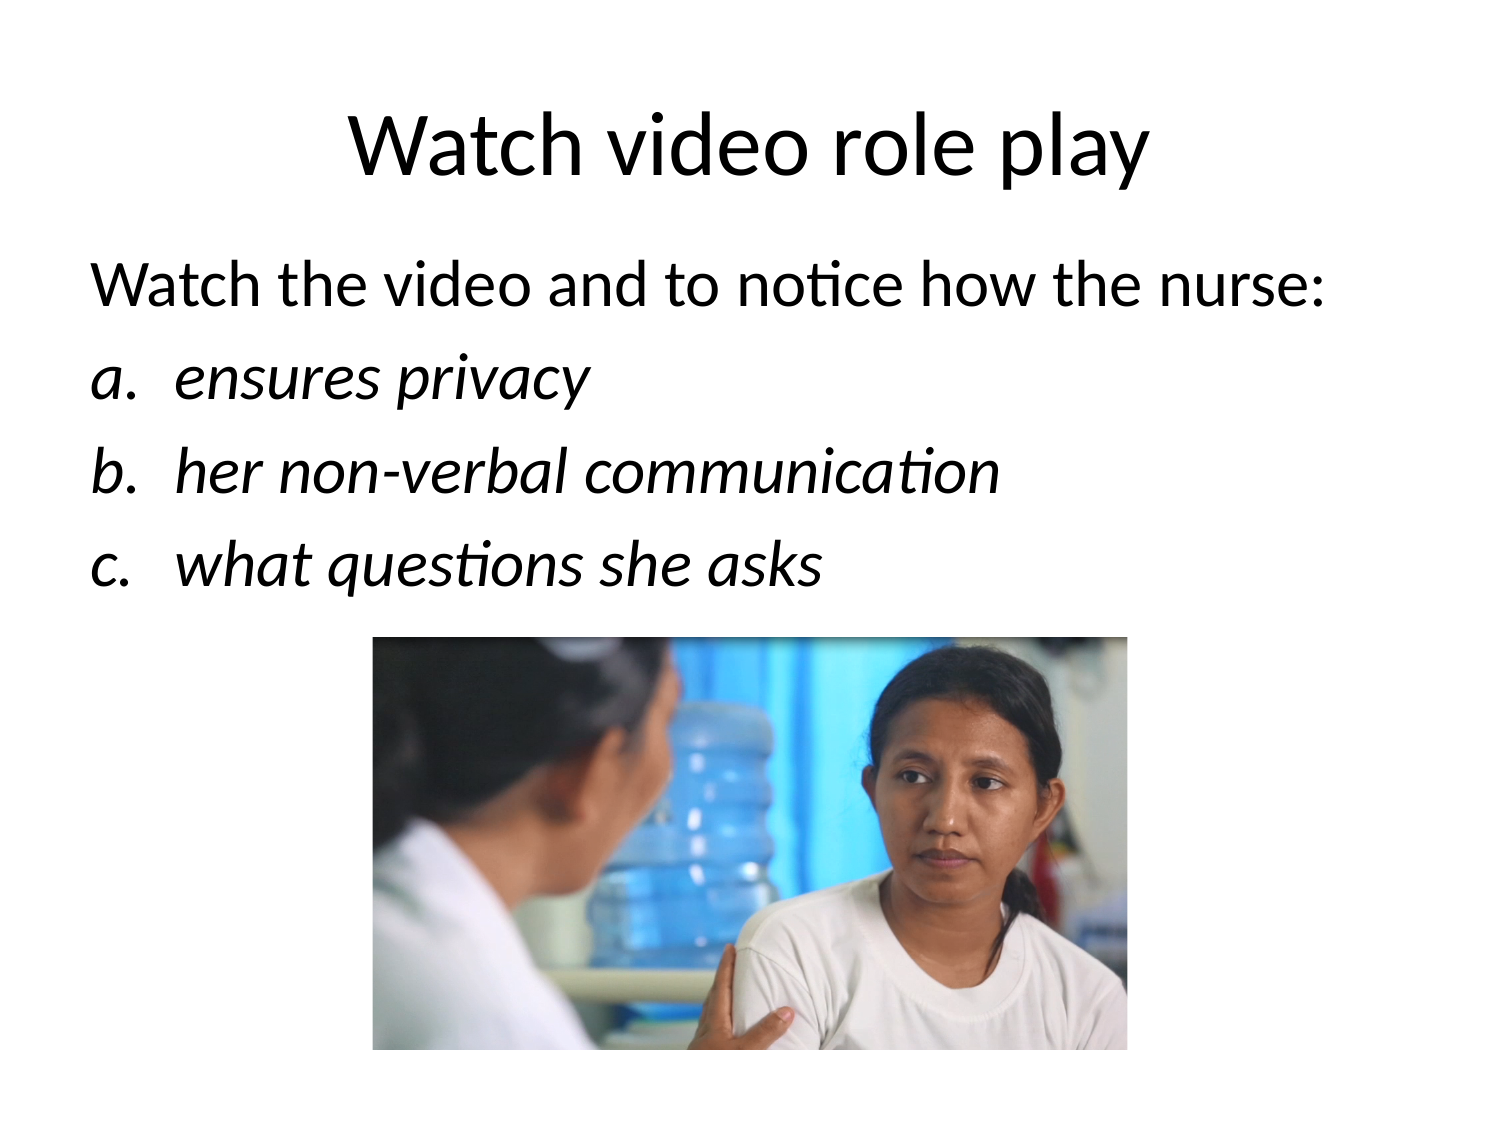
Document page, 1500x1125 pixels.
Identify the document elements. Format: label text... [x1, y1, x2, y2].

list Watch the video and to notice how the nurse: ensures privacy her non-verbal communication what questions she asks [75, 232, 1425, 1005]
picture [372, 637, 1128, 1051]
title Watch video role play [75, 45, 1425, 232]
